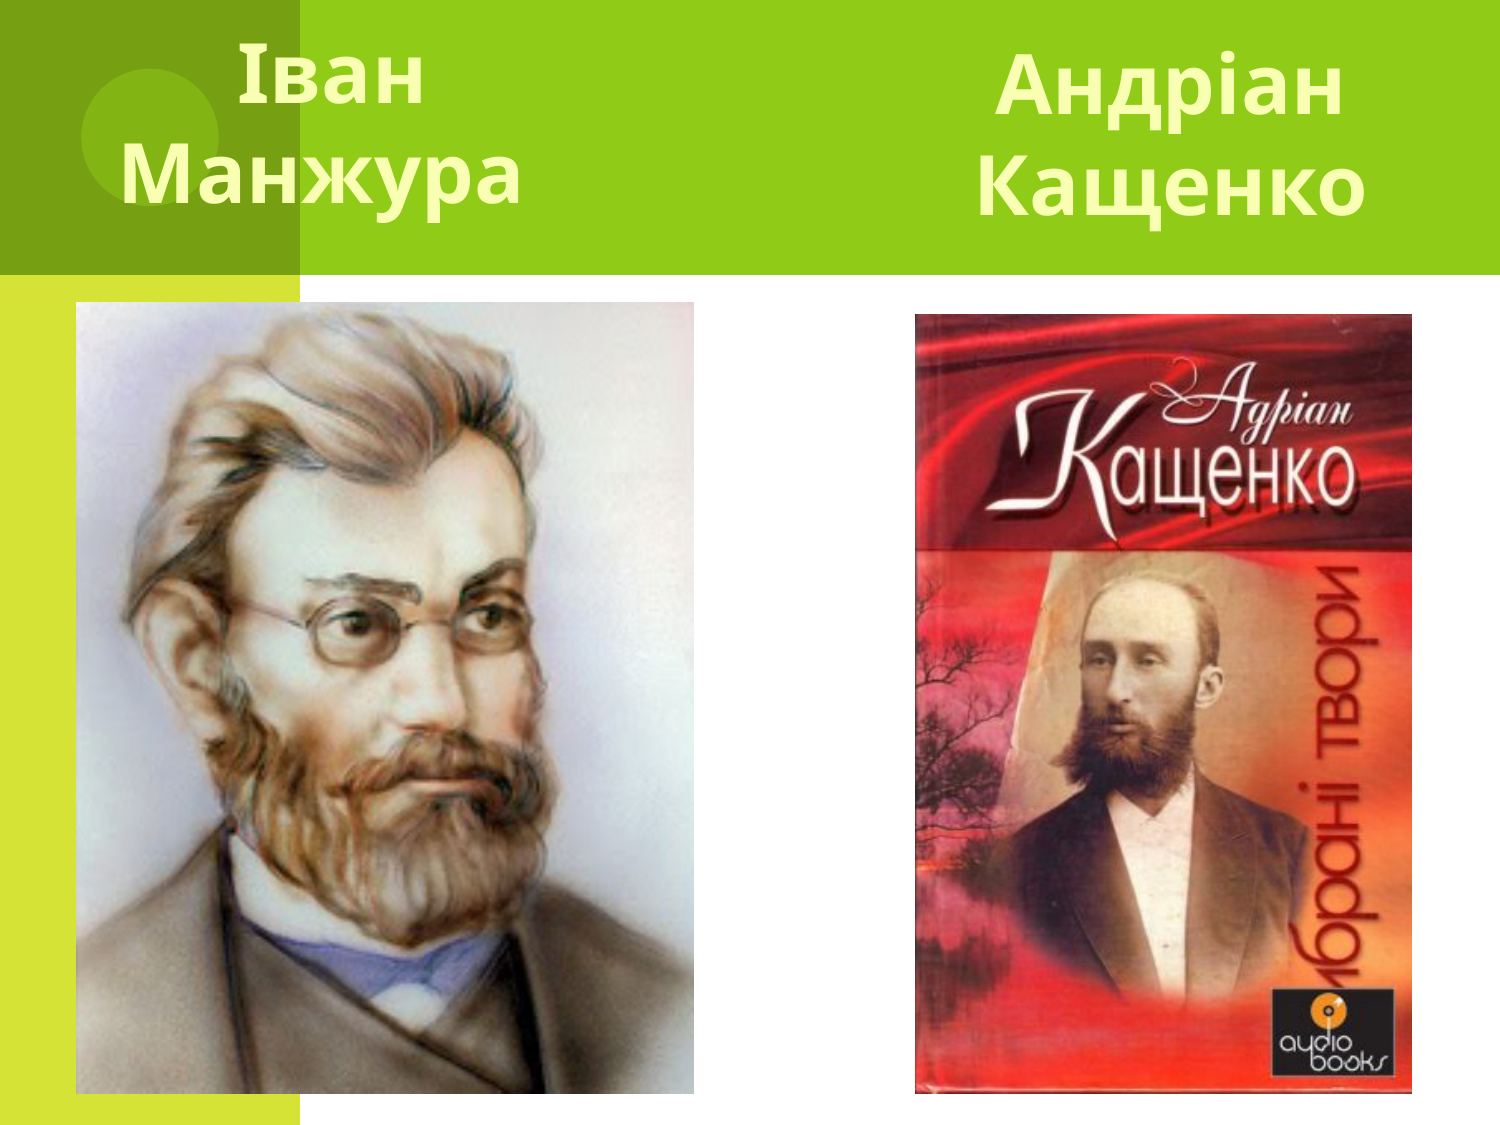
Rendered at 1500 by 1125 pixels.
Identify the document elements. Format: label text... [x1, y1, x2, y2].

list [76, 302, 695, 1095]
list Іван Манжура [88, 113, 576, 219]
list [915, 314, 1412, 1094]
list Андріан Кащенко [927, 125, 1415, 231]
